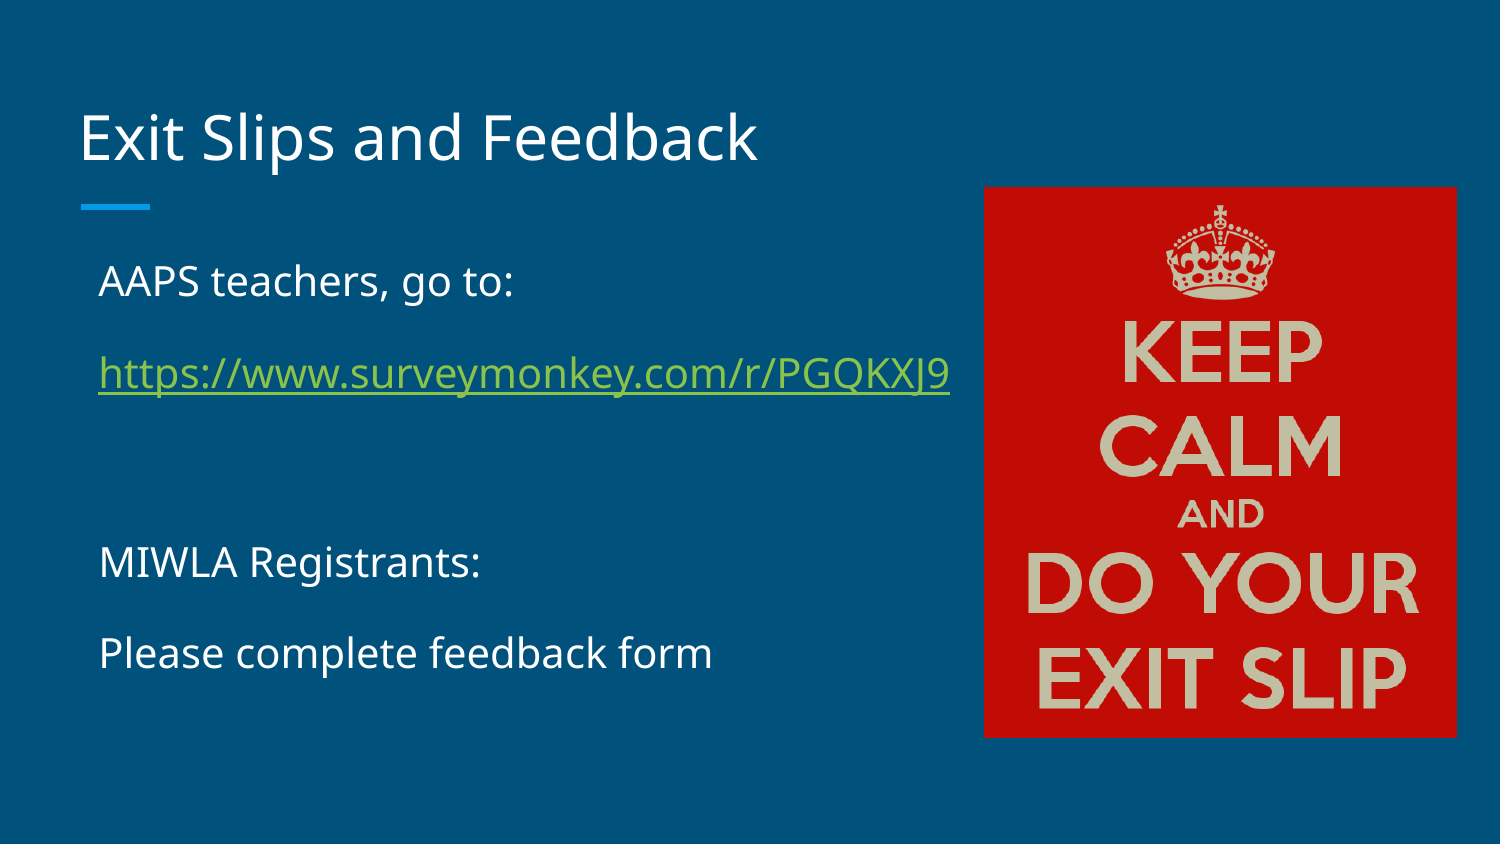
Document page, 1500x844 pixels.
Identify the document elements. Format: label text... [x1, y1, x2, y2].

list AAPS teachers, go to: https://www.surveymonkey.com/r/PGQKXJ9 MIWLA Registrants: Please complete feedback form [83, 232, 979, 738]
picture [985, 188, 1456, 737]
title Exit Slips and Feedback [63, 75, 1437, 188]
